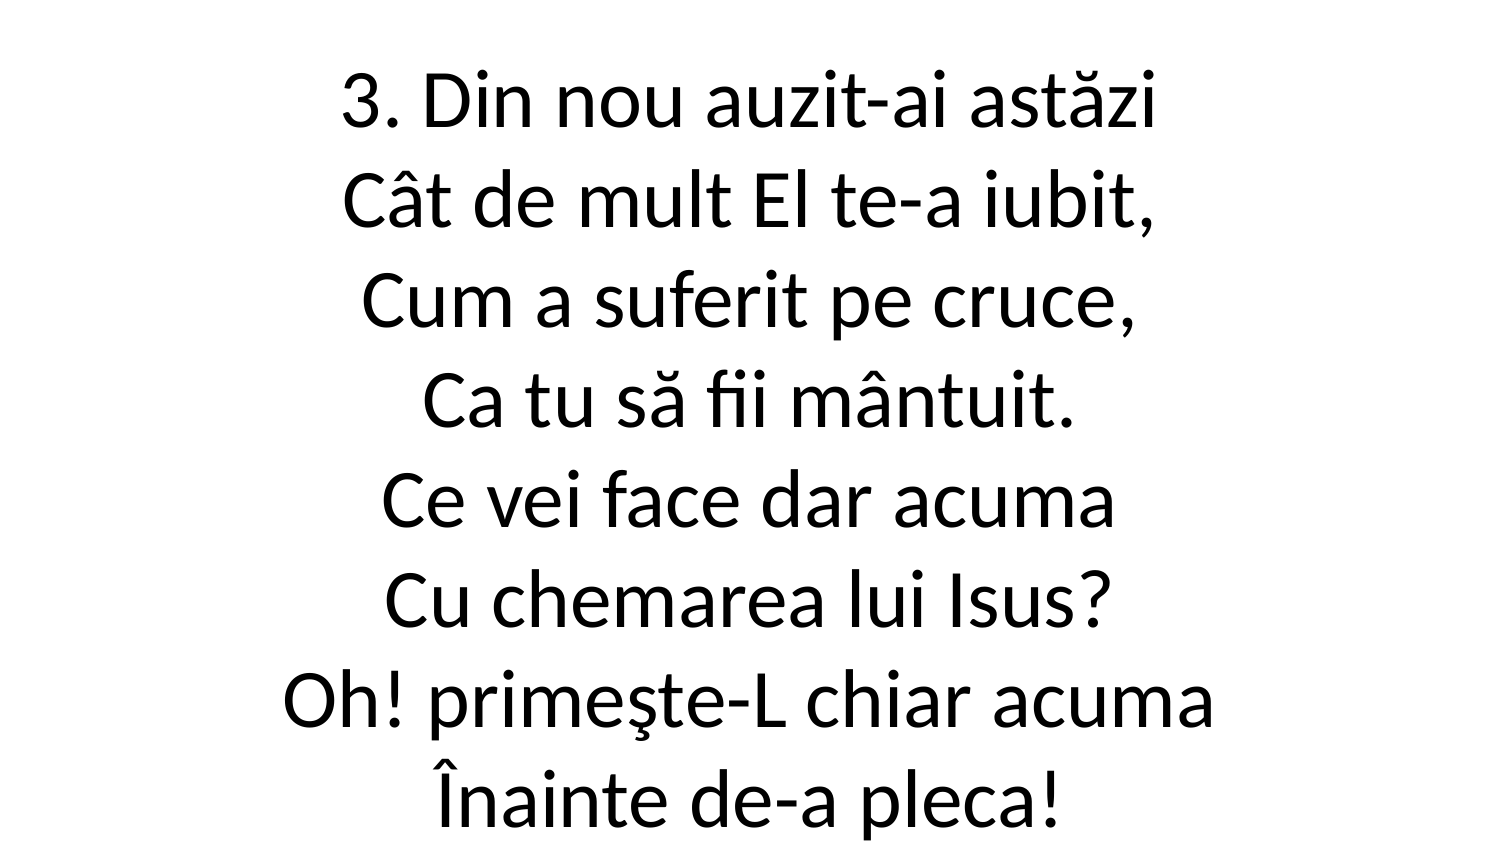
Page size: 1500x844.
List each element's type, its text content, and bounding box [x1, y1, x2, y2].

text_box 3. Din nou auzit-ai astăzi Cât de mult El te-a iubit, Cum a suferit pe cruce, Ca tu să fii mântuit. Ce vei face dar acuma Cu chemarea lui Isus? Oh! primeşte-L chiar acuma Înainte de-a pleca! [267, 0, 1233, 844]
